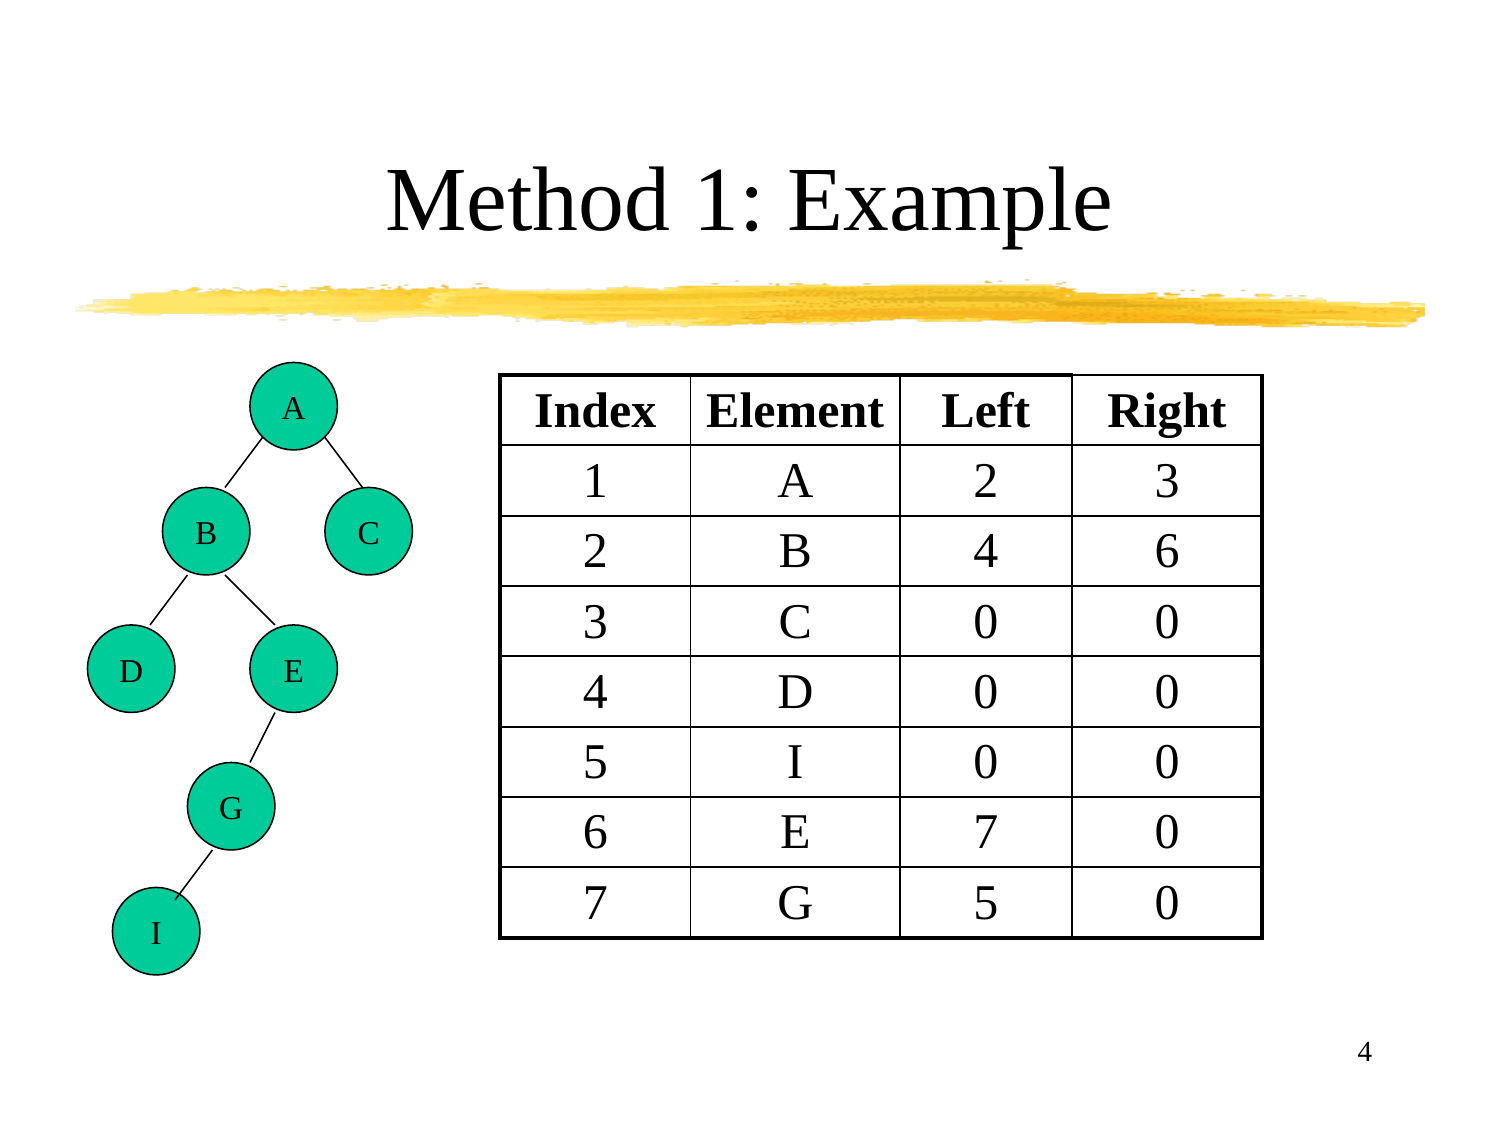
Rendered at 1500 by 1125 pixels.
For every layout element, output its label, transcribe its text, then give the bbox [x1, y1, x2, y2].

table_cell B [691, 517, 899, 585]
slide_number 4 [1074, 1024, 1388, 1101]
table_cell 5 [901, 868, 1071, 936]
table_cell 4 [901, 517, 1071, 585]
table_cell 1 [502, 446, 690, 515]
picture [75, 274, 1425, 338]
table_cell 7 [901, 798, 1071, 866]
table_cell 0 [1073, 798, 1260, 866]
table_cell 5 [502, 728, 690, 796]
table_cell 2 [502, 517, 690, 585]
table_cell 2 [901, 446, 1071, 515]
table_cell 0 [1073, 728, 1260, 796]
table_header Element [691, 377, 899, 444]
table_cell 3 [1073, 446, 1260, 515]
table_cell G [691, 868, 899, 936]
table_cell 6 [502, 798, 690, 866]
table_header Right [1073, 376, 1260, 444]
table_header Index [502, 377, 690, 444]
table_cell A [691, 446, 899, 515]
table_cell E [691, 798, 899, 866]
table_cell 0 [901, 587, 1071, 655]
table_cell 0 [1073, 868, 1260, 936]
title Method 1: Example [112, 99, 1388, 288]
table_cell D [691, 657, 899, 726]
table_cell 0 [901, 728, 1071, 796]
table_cell 0 [1073, 587, 1260, 655]
table_header Left [901, 377, 1071, 444]
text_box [87, 362, 413, 976]
table_cell I [691, 728, 899, 796]
table_cell C [691, 587, 899, 655]
table_cell 0 [1073, 657, 1260, 726]
table_cell 3 [502, 587, 690, 655]
table_cell 6 [1073, 517, 1260, 585]
table_cell 7 [502, 868, 690, 936]
table_cell 4 [502, 657, 690, 726]
table_cell 0 [901, 657, 1071, 726]
